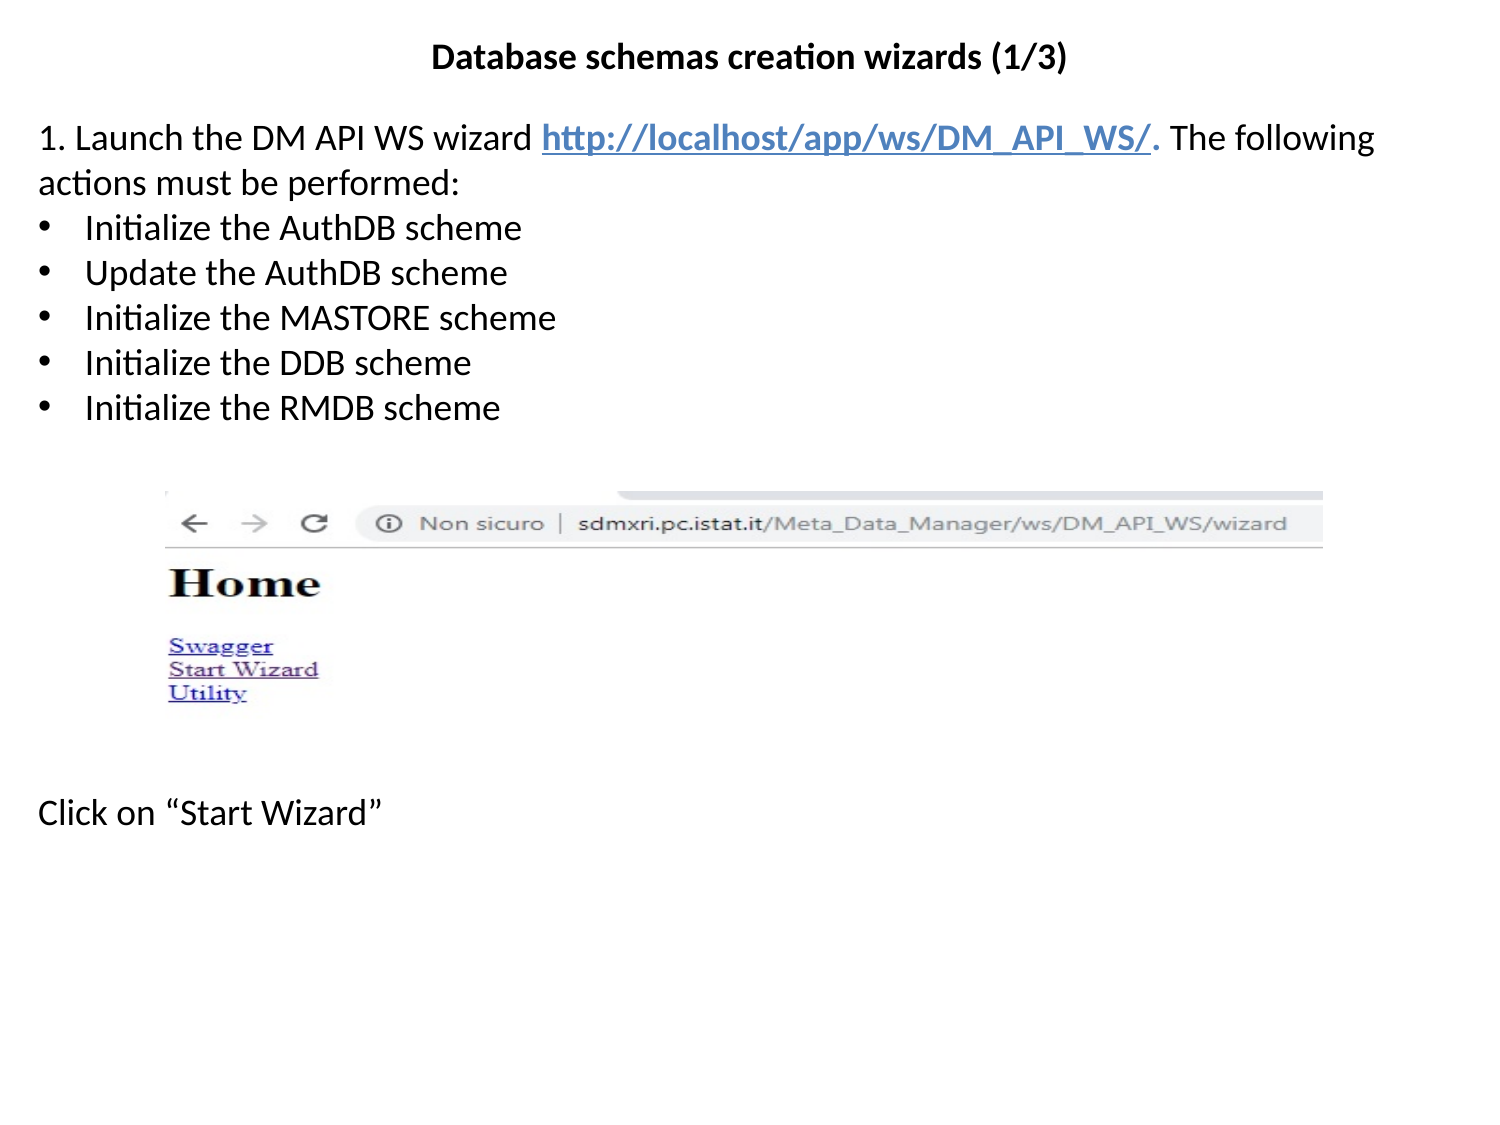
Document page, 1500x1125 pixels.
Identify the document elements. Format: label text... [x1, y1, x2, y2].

text_box 1. Launch the DM API WS wizard http://localhost/app/ws/DM_API_WS/. The following actions must be performed: Initialize the AuthDB scheme Update the AuthDB scheme Initialize the MASTORE scheme Initialize the DDB scheme Initialize the RMDB scheme Click on “Start Wizard” [23, 105, 1465, 931]
text_box Database schemas creation wizards (1/3) [53, 24, 1447, 84]
picture [165, 491, 1324, 752]
